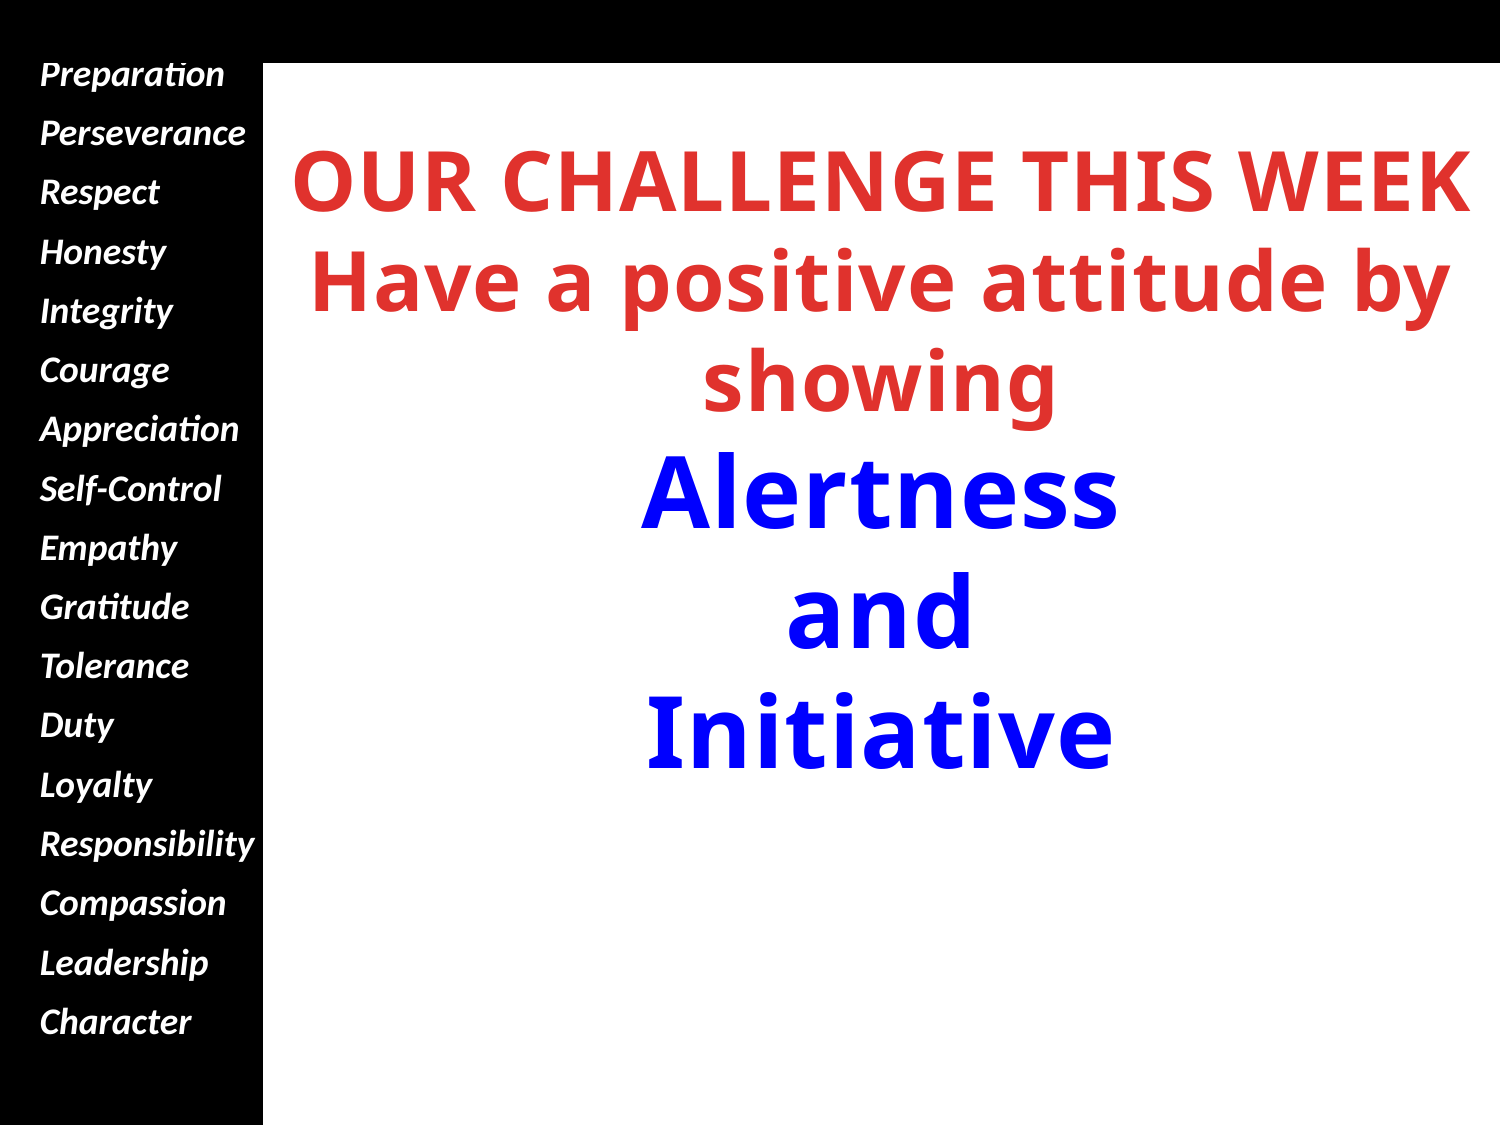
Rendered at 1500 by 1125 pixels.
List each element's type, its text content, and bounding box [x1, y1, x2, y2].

text_box OUR CHALLENGE THIS WEEK Have a positive attitude by showing Alertness and Initiative [262, 121, 1500, 916]
text_box Attitude Preparation Perseverance Respect Honesty Integrity Courage Appreciation Self-Control Empathy Gratitude Tolerance Duty Loyalty Responsibility Compassion Leadership Character [24, 71, 300, 1109]
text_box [0, 0, 1500, 63]
text_box [0, 71, 263, 1125]
